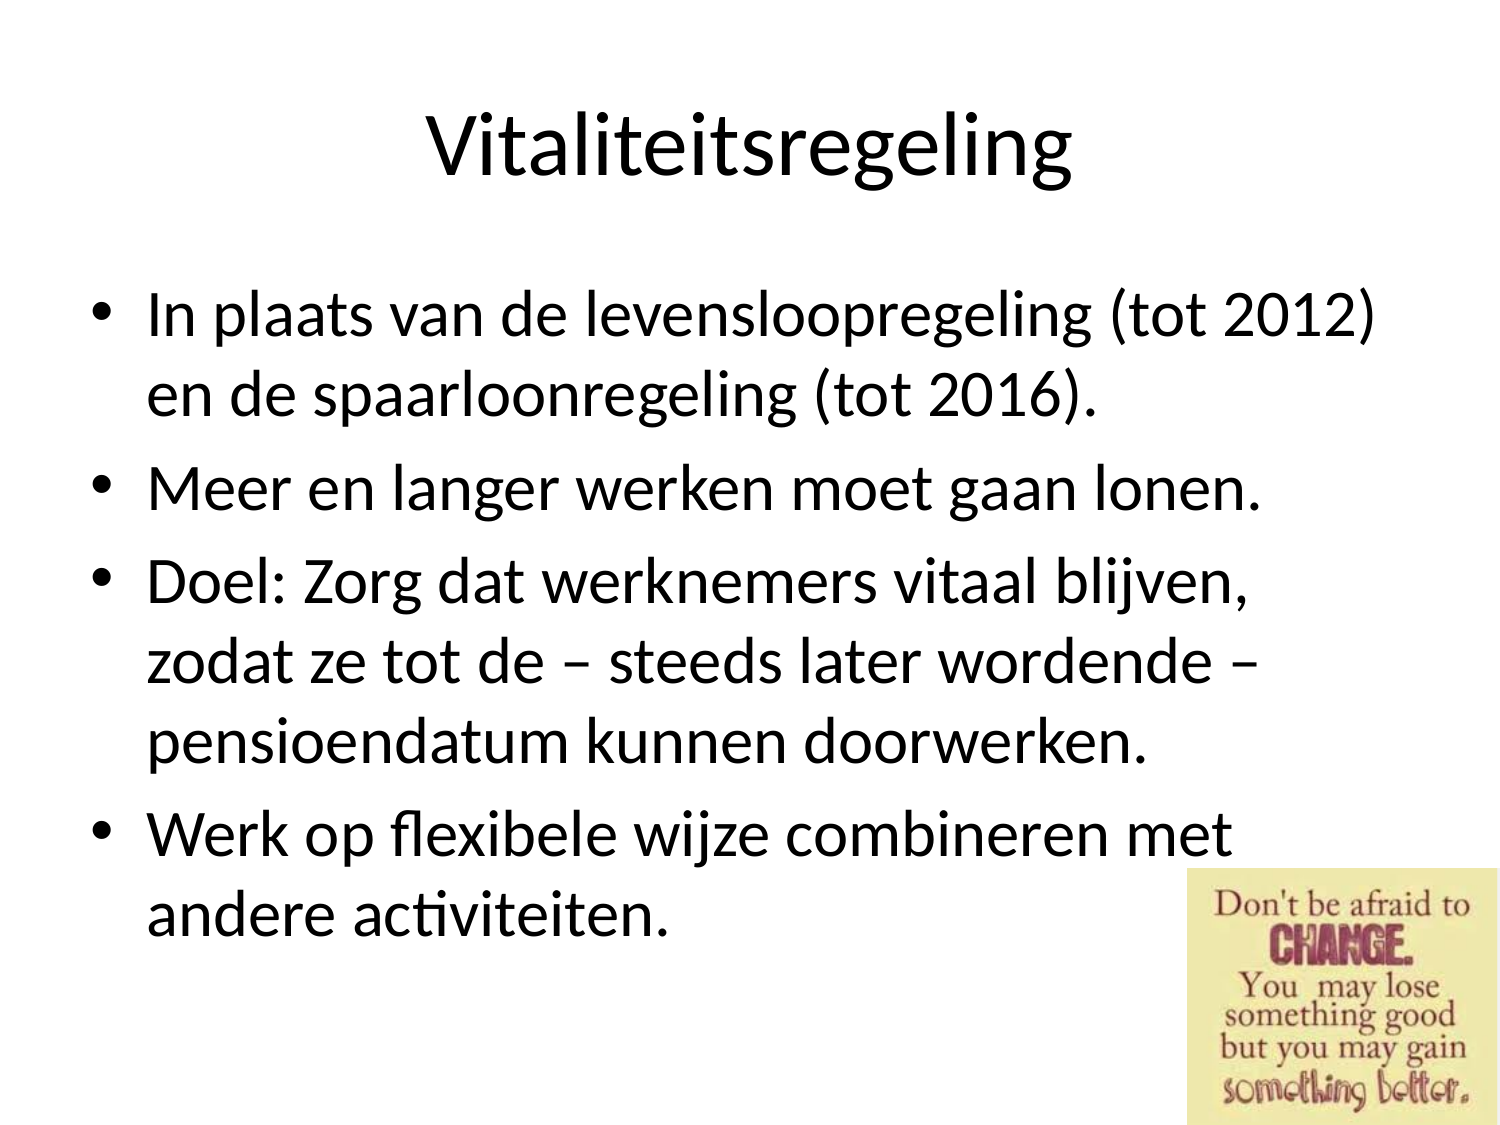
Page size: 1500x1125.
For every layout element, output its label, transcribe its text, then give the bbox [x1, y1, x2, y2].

picture [1186, 868, 1500, 1125]
list In plaats van de levensloopregeling (tot 2012) en de spaarloonregeling (tot 2016). Meer en langer werken moet gaan lonen. Doel: Zorg dat werknemers vitaal blijven, zodat ze tot de – steeds later wordende – pensioendatum kunnen doorwerken. Werk op flexibele wijze combineren met andere activiteiten. [75, 262, 1425, 1005]
title Vitaliteitsregeling [75, 45, 1425, 233]
